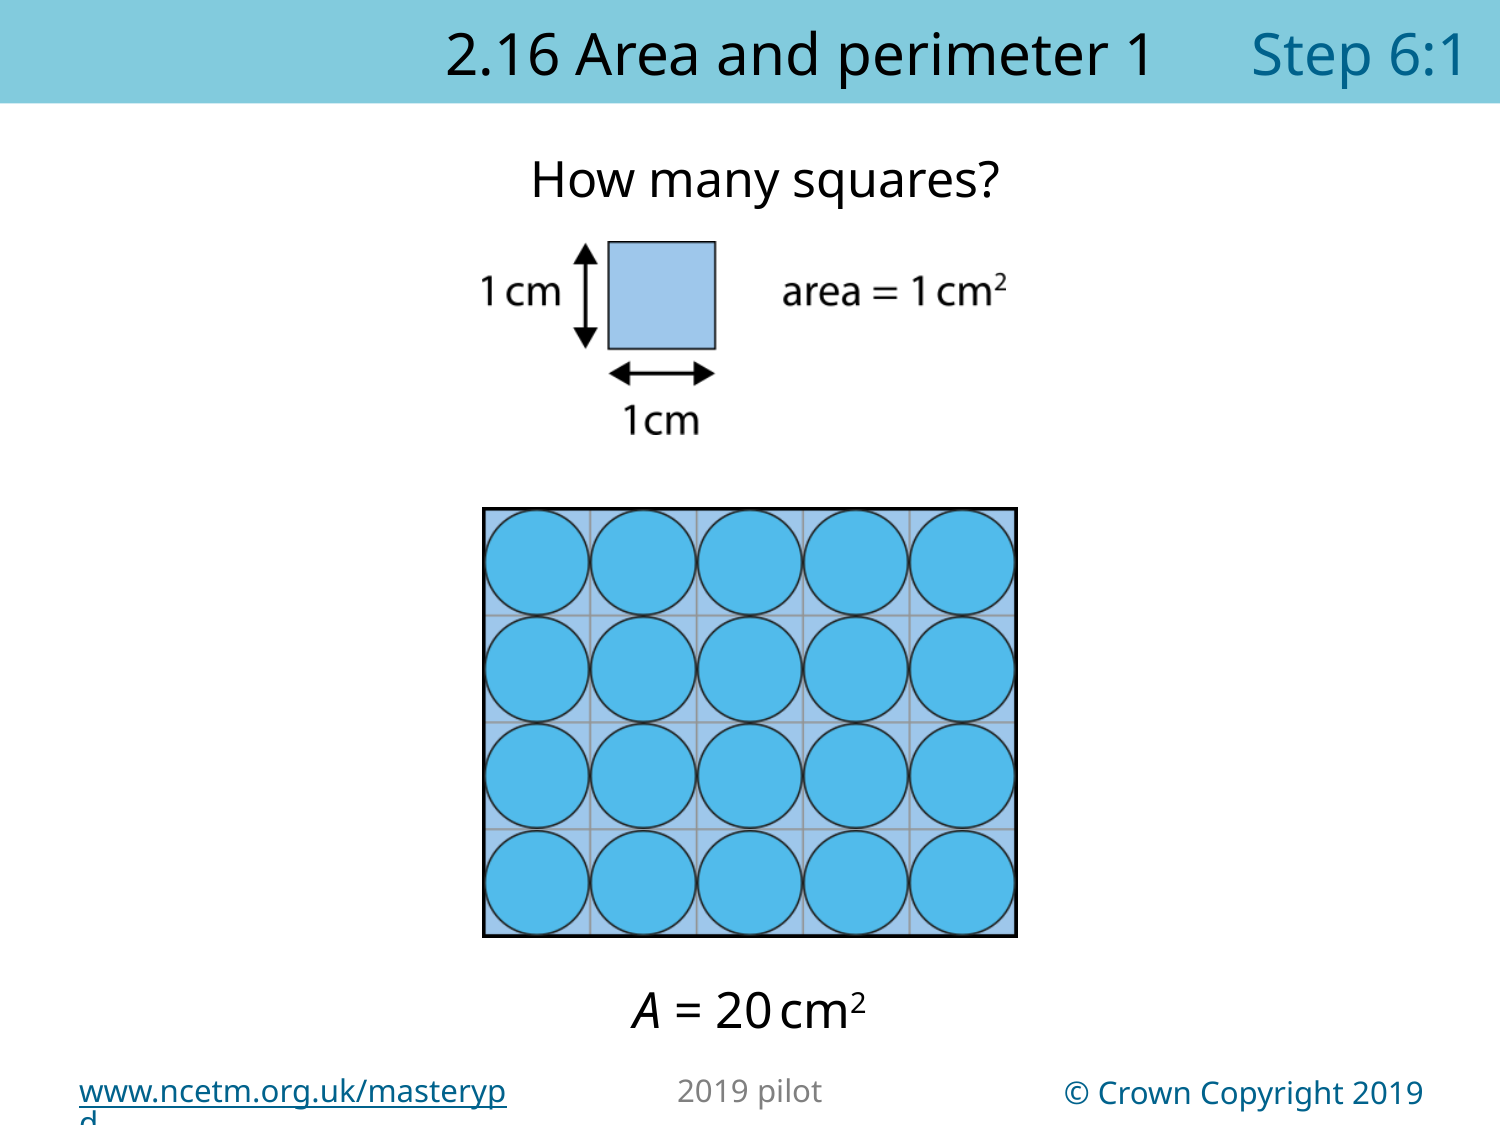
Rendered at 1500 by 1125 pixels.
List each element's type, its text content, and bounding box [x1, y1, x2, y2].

list 2.16 Area and perimeter 1 Step 6:1 [0, 0, 1500, 104]
text_box How many squares? [515, 139, 1016, 215]
picture [482, 241, 1006, 435]
text_box A = 20 cm2 [618, 970, 882, 1046]
picture [482, 507, 1018, 938]
